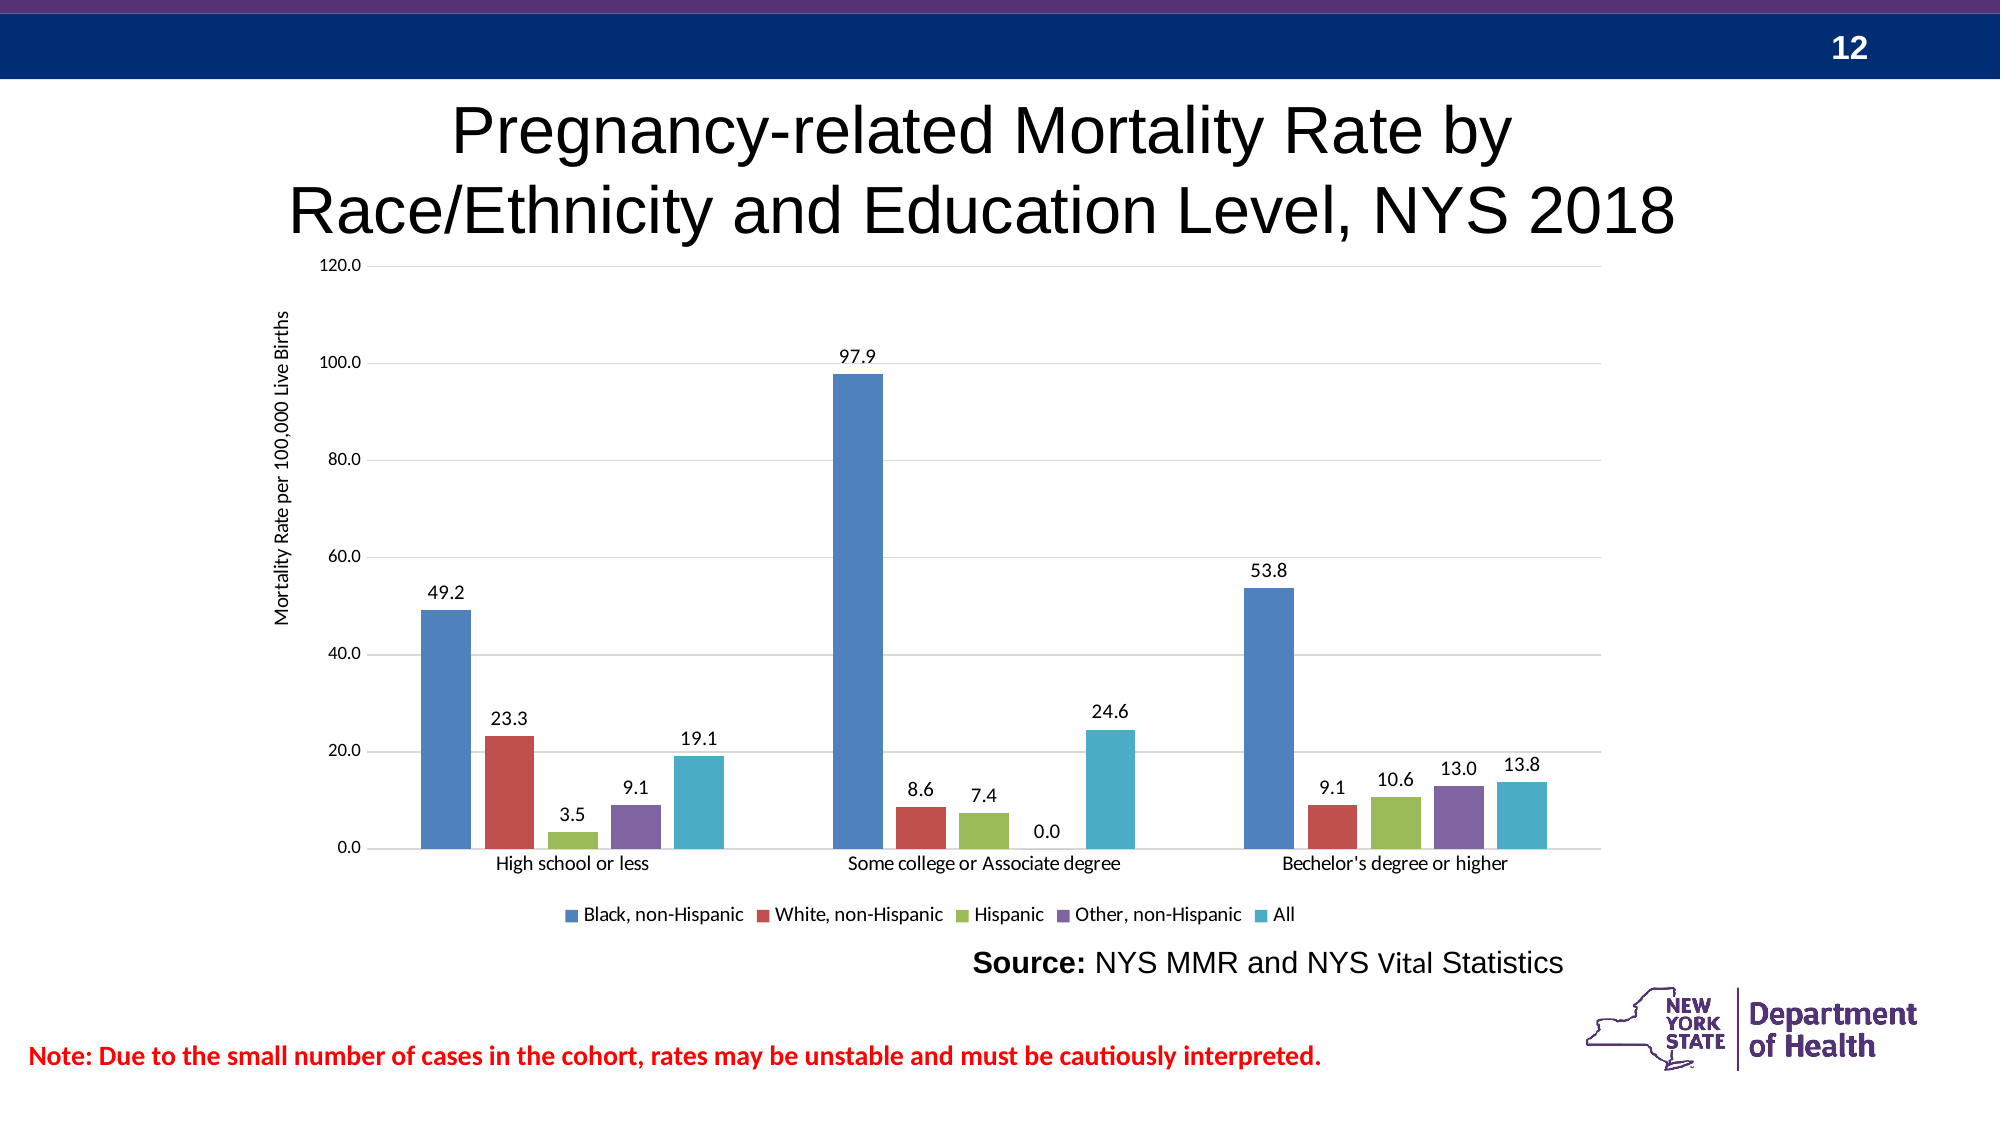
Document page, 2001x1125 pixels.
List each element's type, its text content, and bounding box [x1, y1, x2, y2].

text_box Source: NYS MMR and NYS Vital Statistics [957, 940, 1596, 987]
picture [1586, 987, 1917, 1071]
chart [231, 242, 1630, 933]
text_box Note: Due to the small number of cases in the cohort, rates may be unstable and must be cautiously interpreted. [13, 1029, 1646, 1078]
text_box Pregnancy-related Mortality Rate by Race/Ethnicity and Education Level, NYS 2018 [0, 77, 1985, 258]
